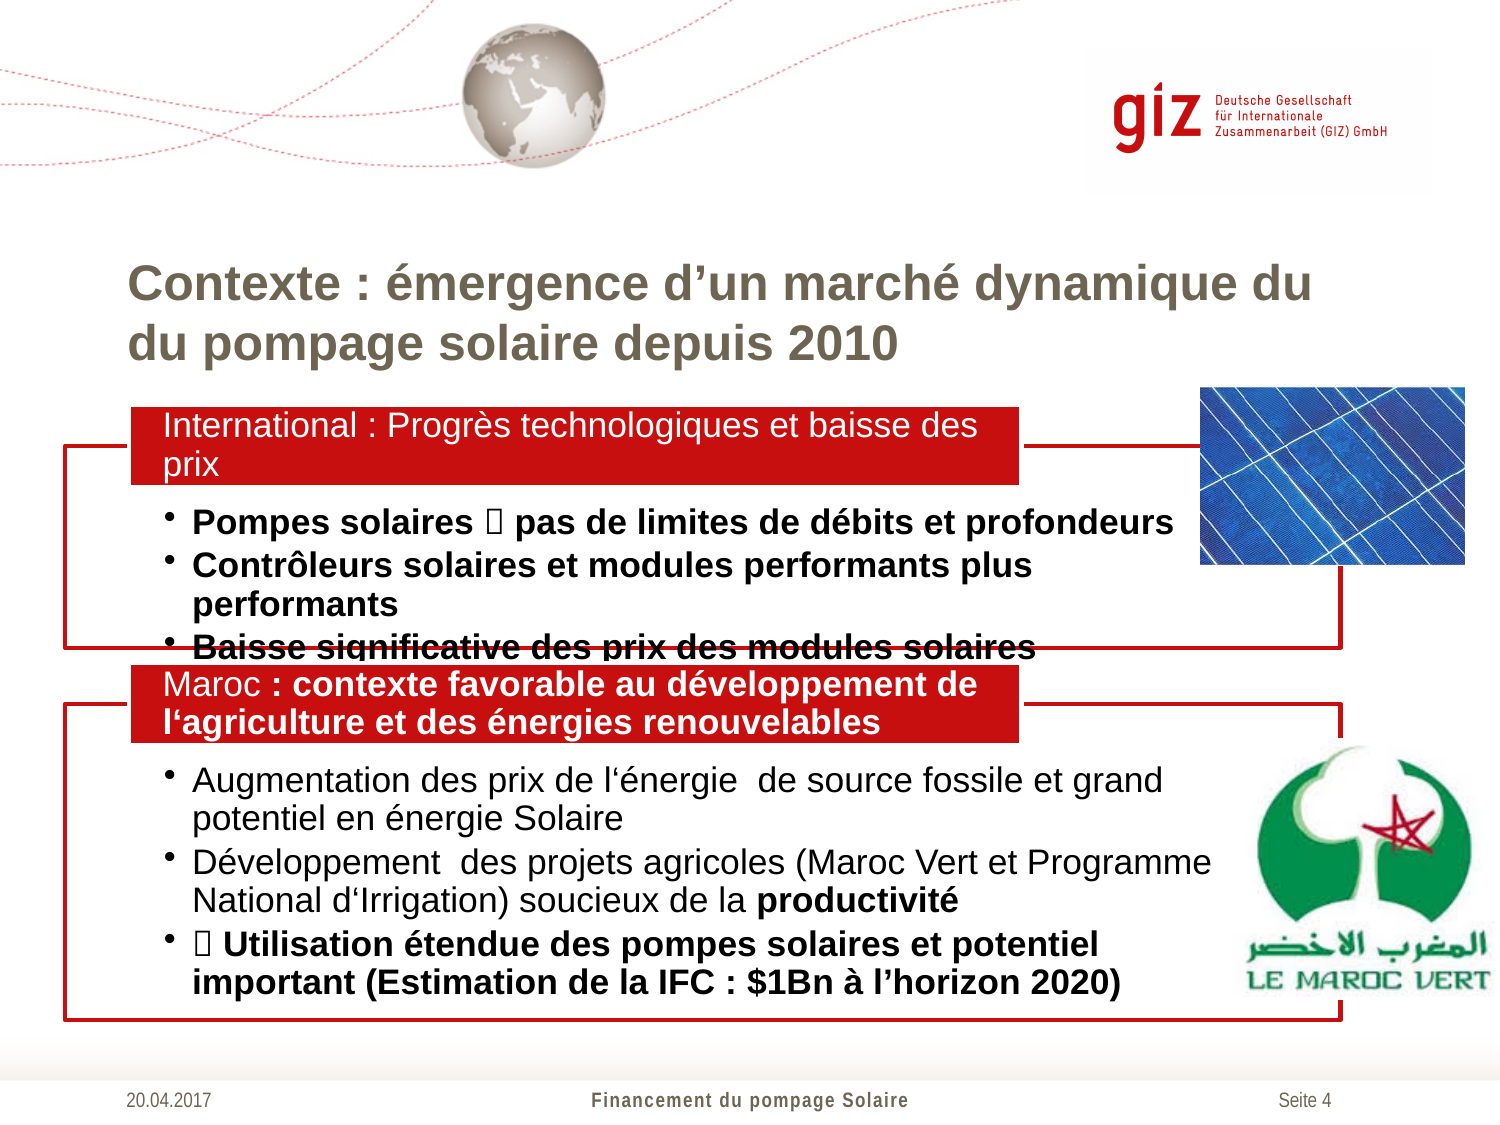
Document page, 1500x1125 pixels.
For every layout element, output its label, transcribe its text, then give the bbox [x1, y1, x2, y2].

picture [0, 0, 1063, 192]
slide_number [111, 1079, 325, 1121]
title Contexte : émergence d’un marché dynamique du du pompage solaire depuis 2010 [111, 243, 1389, 345]
footer Financement du pompage Solaire [469, 1079, 1031, 1121]
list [64, 399, 1341, 1026]
picture [1199, 384, 1465, 567]
picture [0, 738, 1500, 1081]
picture [1085, 49, 1432, 194]
